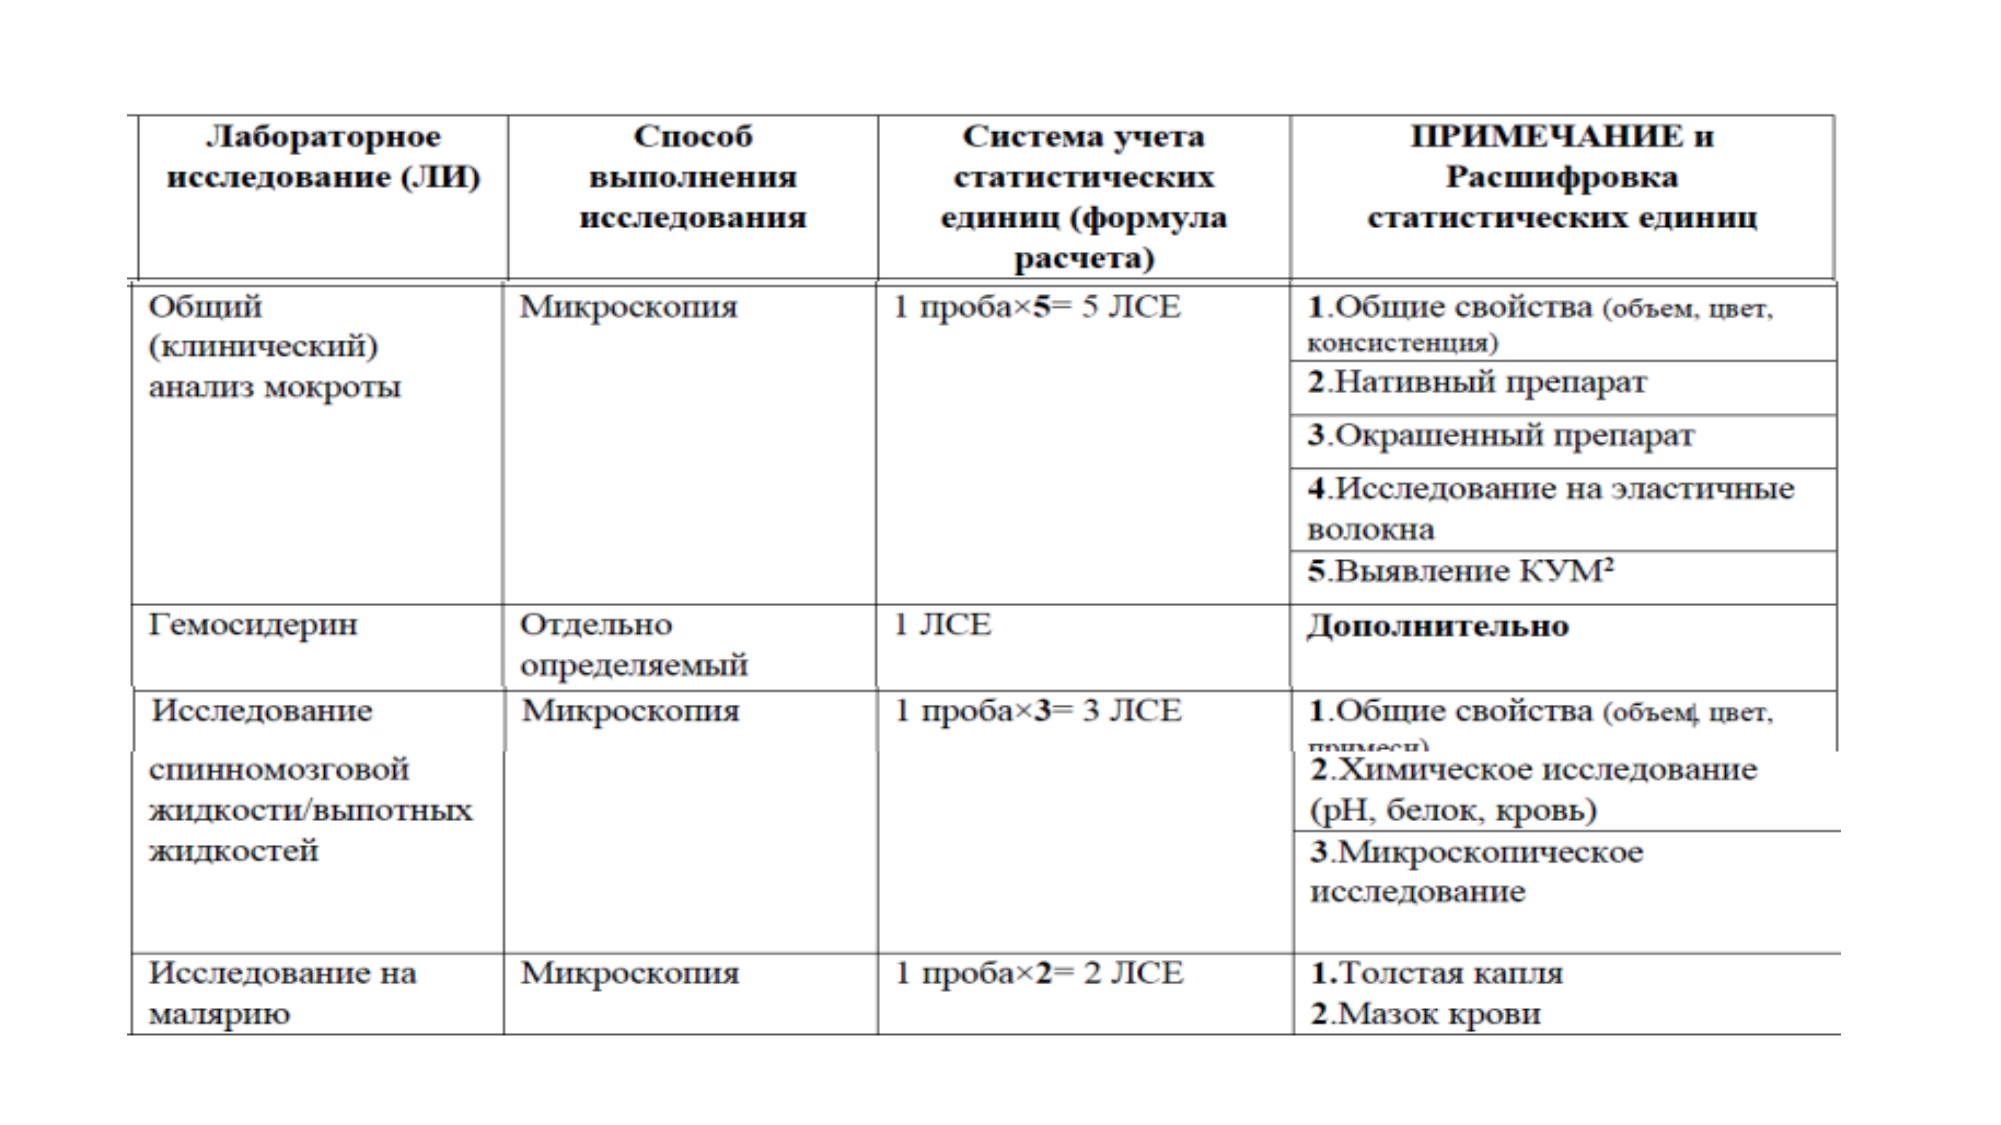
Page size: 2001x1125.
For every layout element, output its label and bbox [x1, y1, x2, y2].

picture [127, 108, 1841, 1057]
